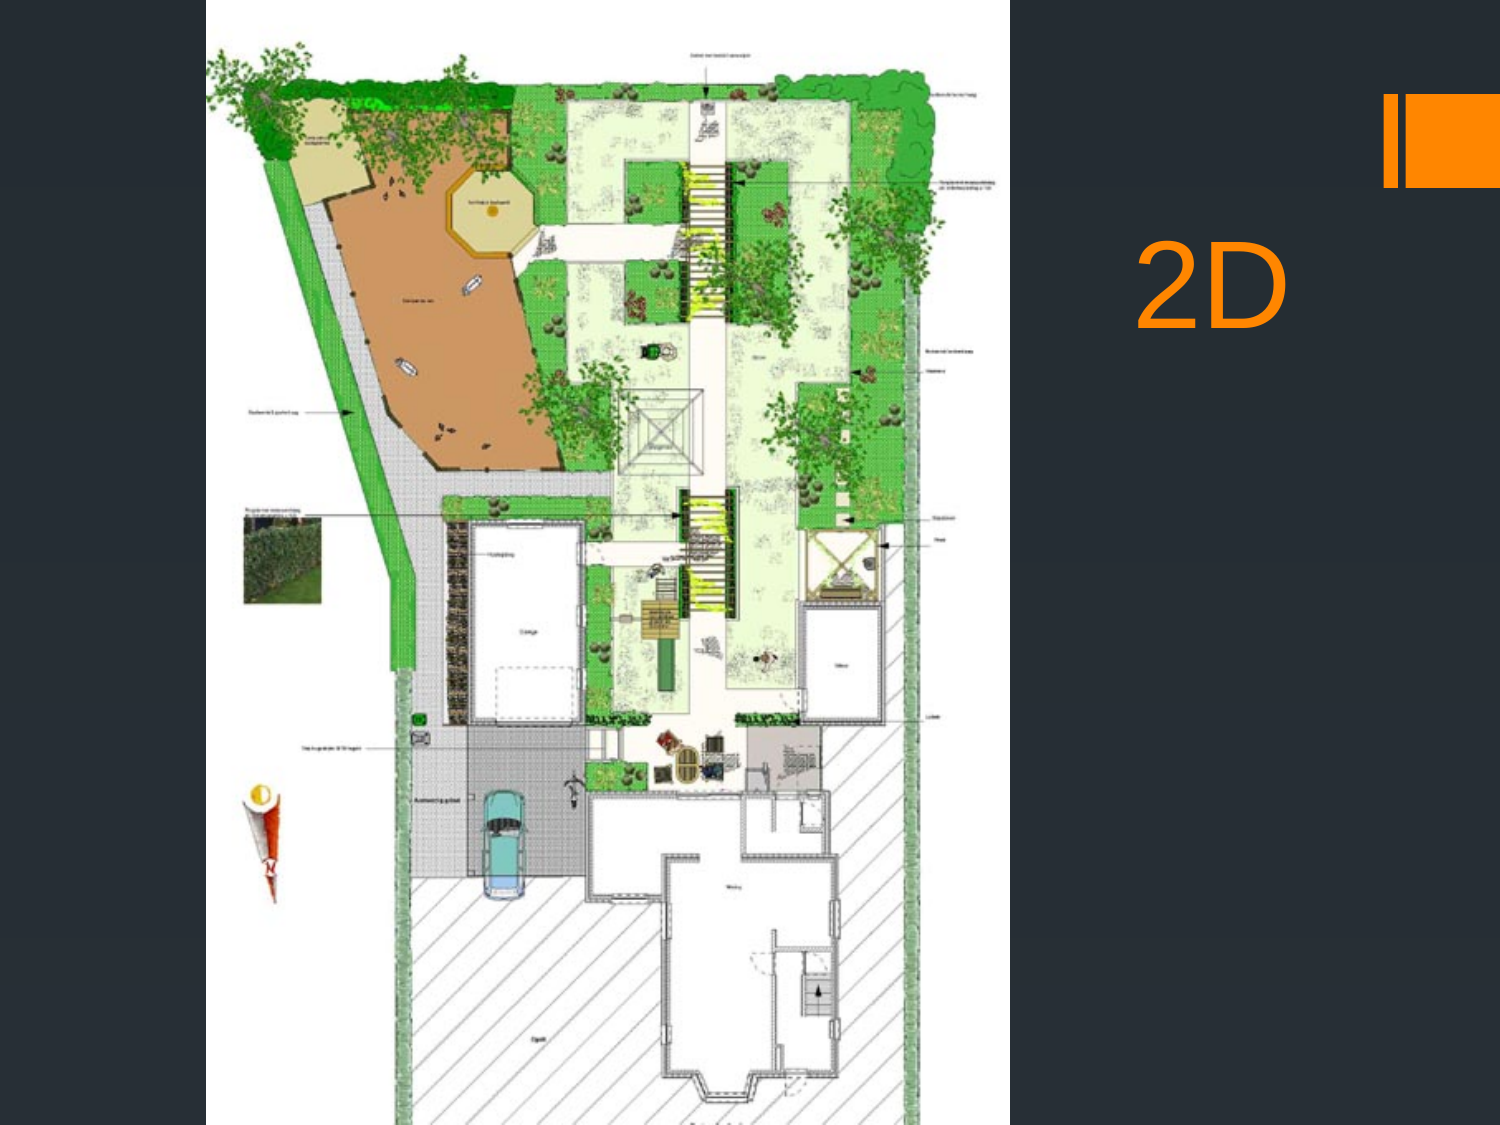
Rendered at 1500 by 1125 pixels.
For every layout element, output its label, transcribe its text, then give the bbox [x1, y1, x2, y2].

picture [206, 0, 1011, 1125]
text_box 2D [1117, 196, 1307, 361]
